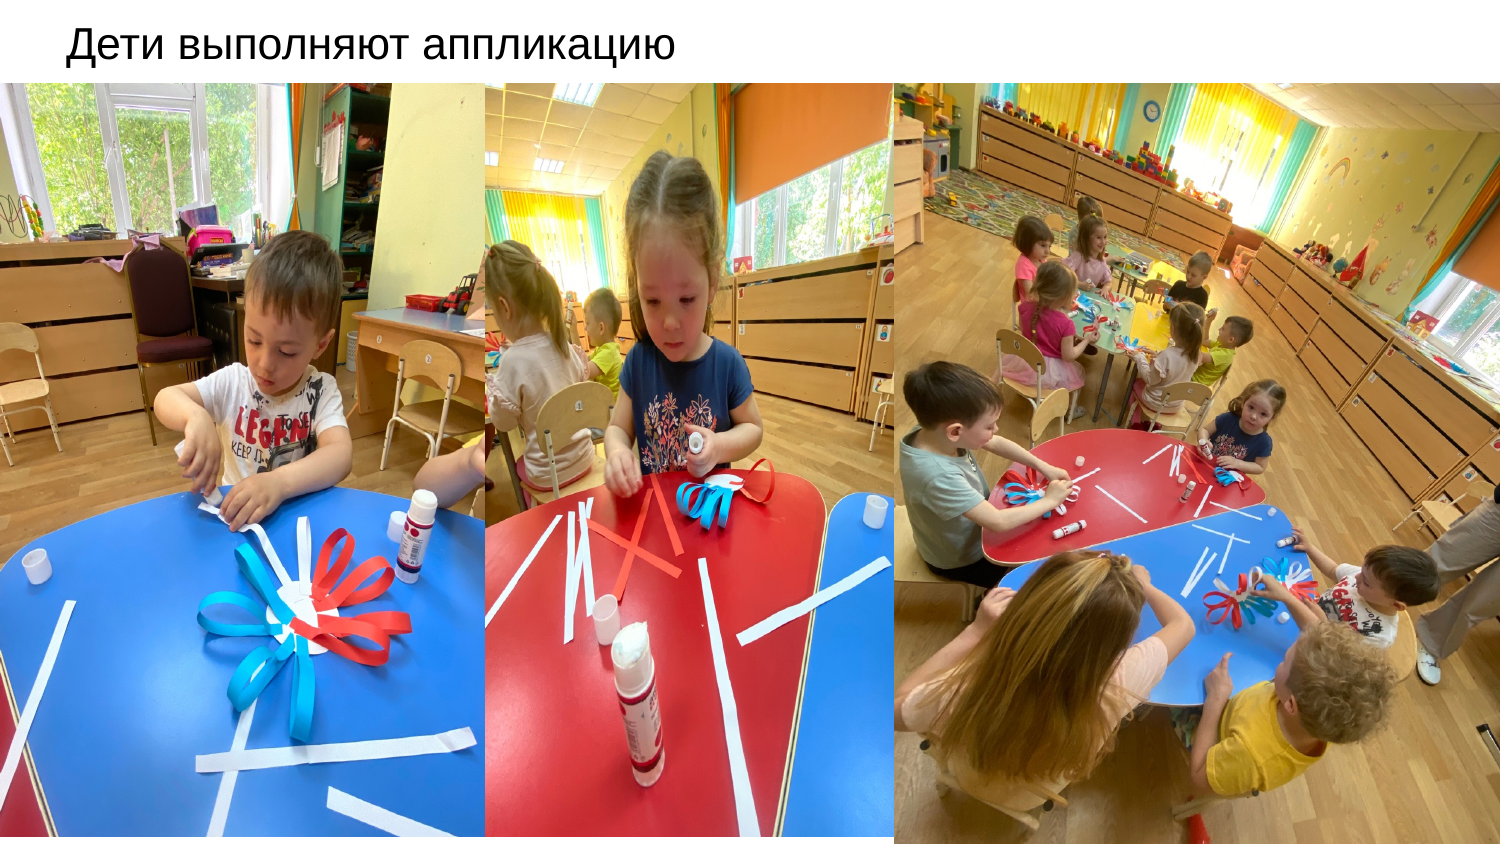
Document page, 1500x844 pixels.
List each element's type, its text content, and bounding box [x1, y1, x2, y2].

picture [0, 83, 1500, 844]
title Дети выполняют аппликацию [51, 0, 1449, 82]
